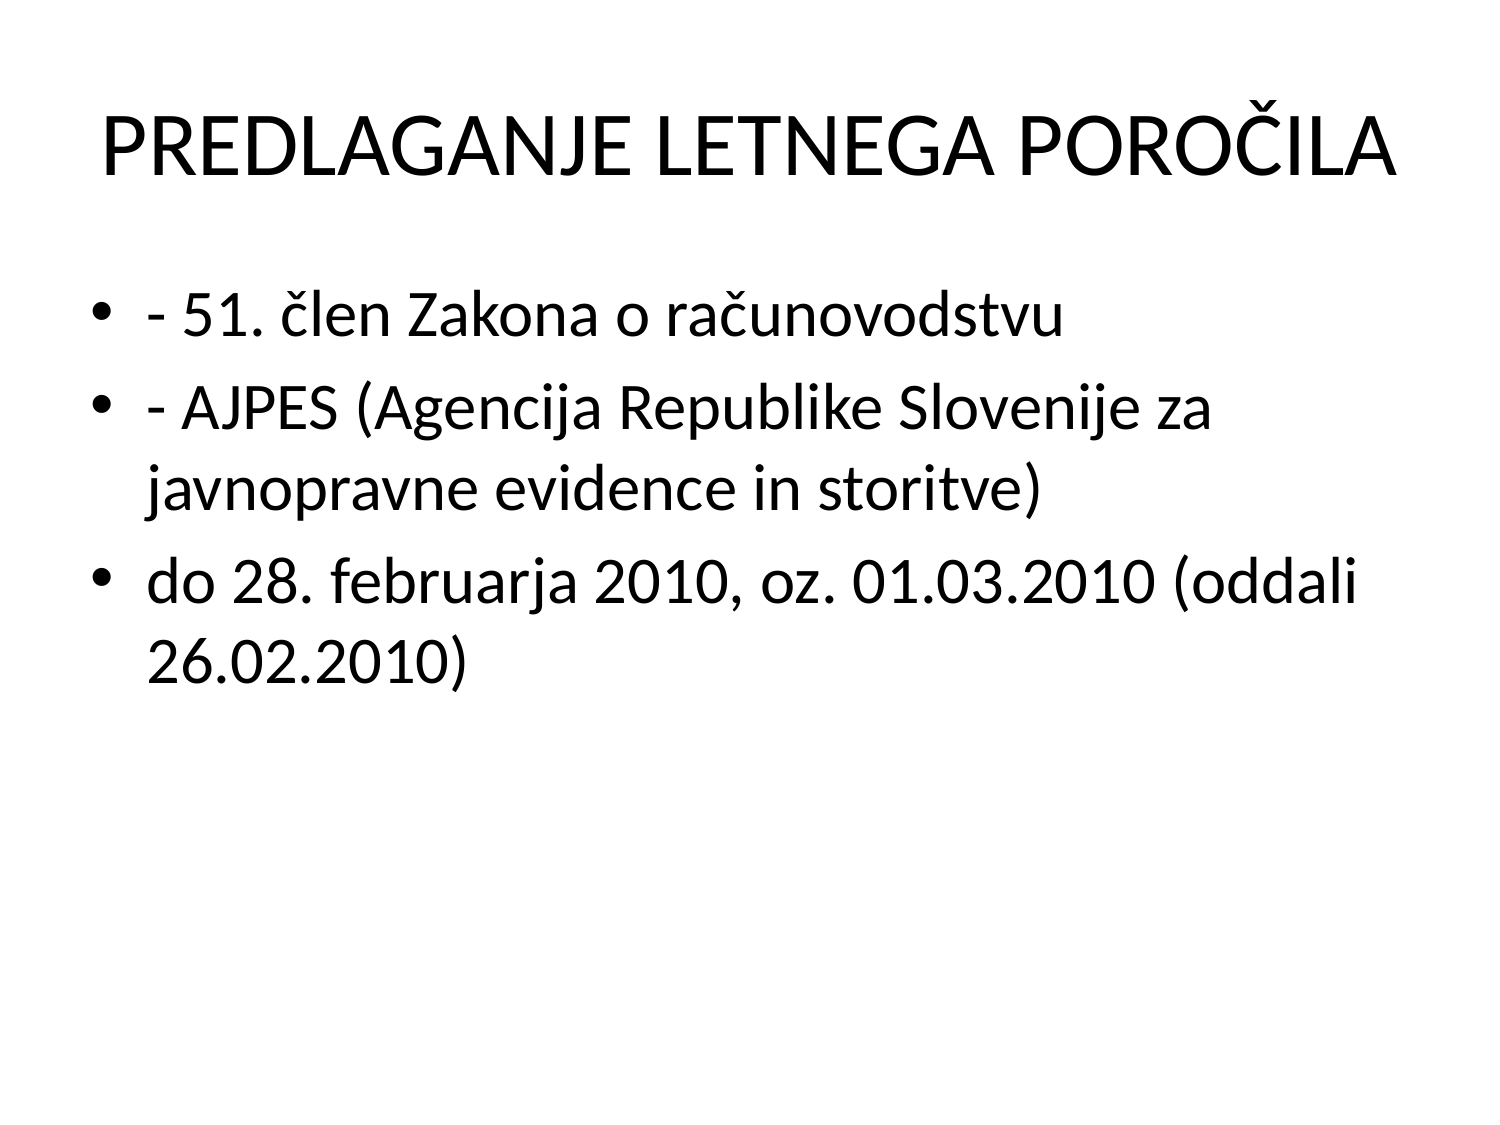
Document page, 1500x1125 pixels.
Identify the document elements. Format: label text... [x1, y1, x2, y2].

list - 51. člen Zakona o računovodstvu - AJPES (Agencija Republike Slovenije za javnopravne evidence in storitve) do 28. februarja 2010, oz. 01.03.2010 (oddali 26.02.2010) [75, 262, 1425, 1005]
title PREDLAGANJE LETNEGA POROČILA [75, 45, 1425, 233]
